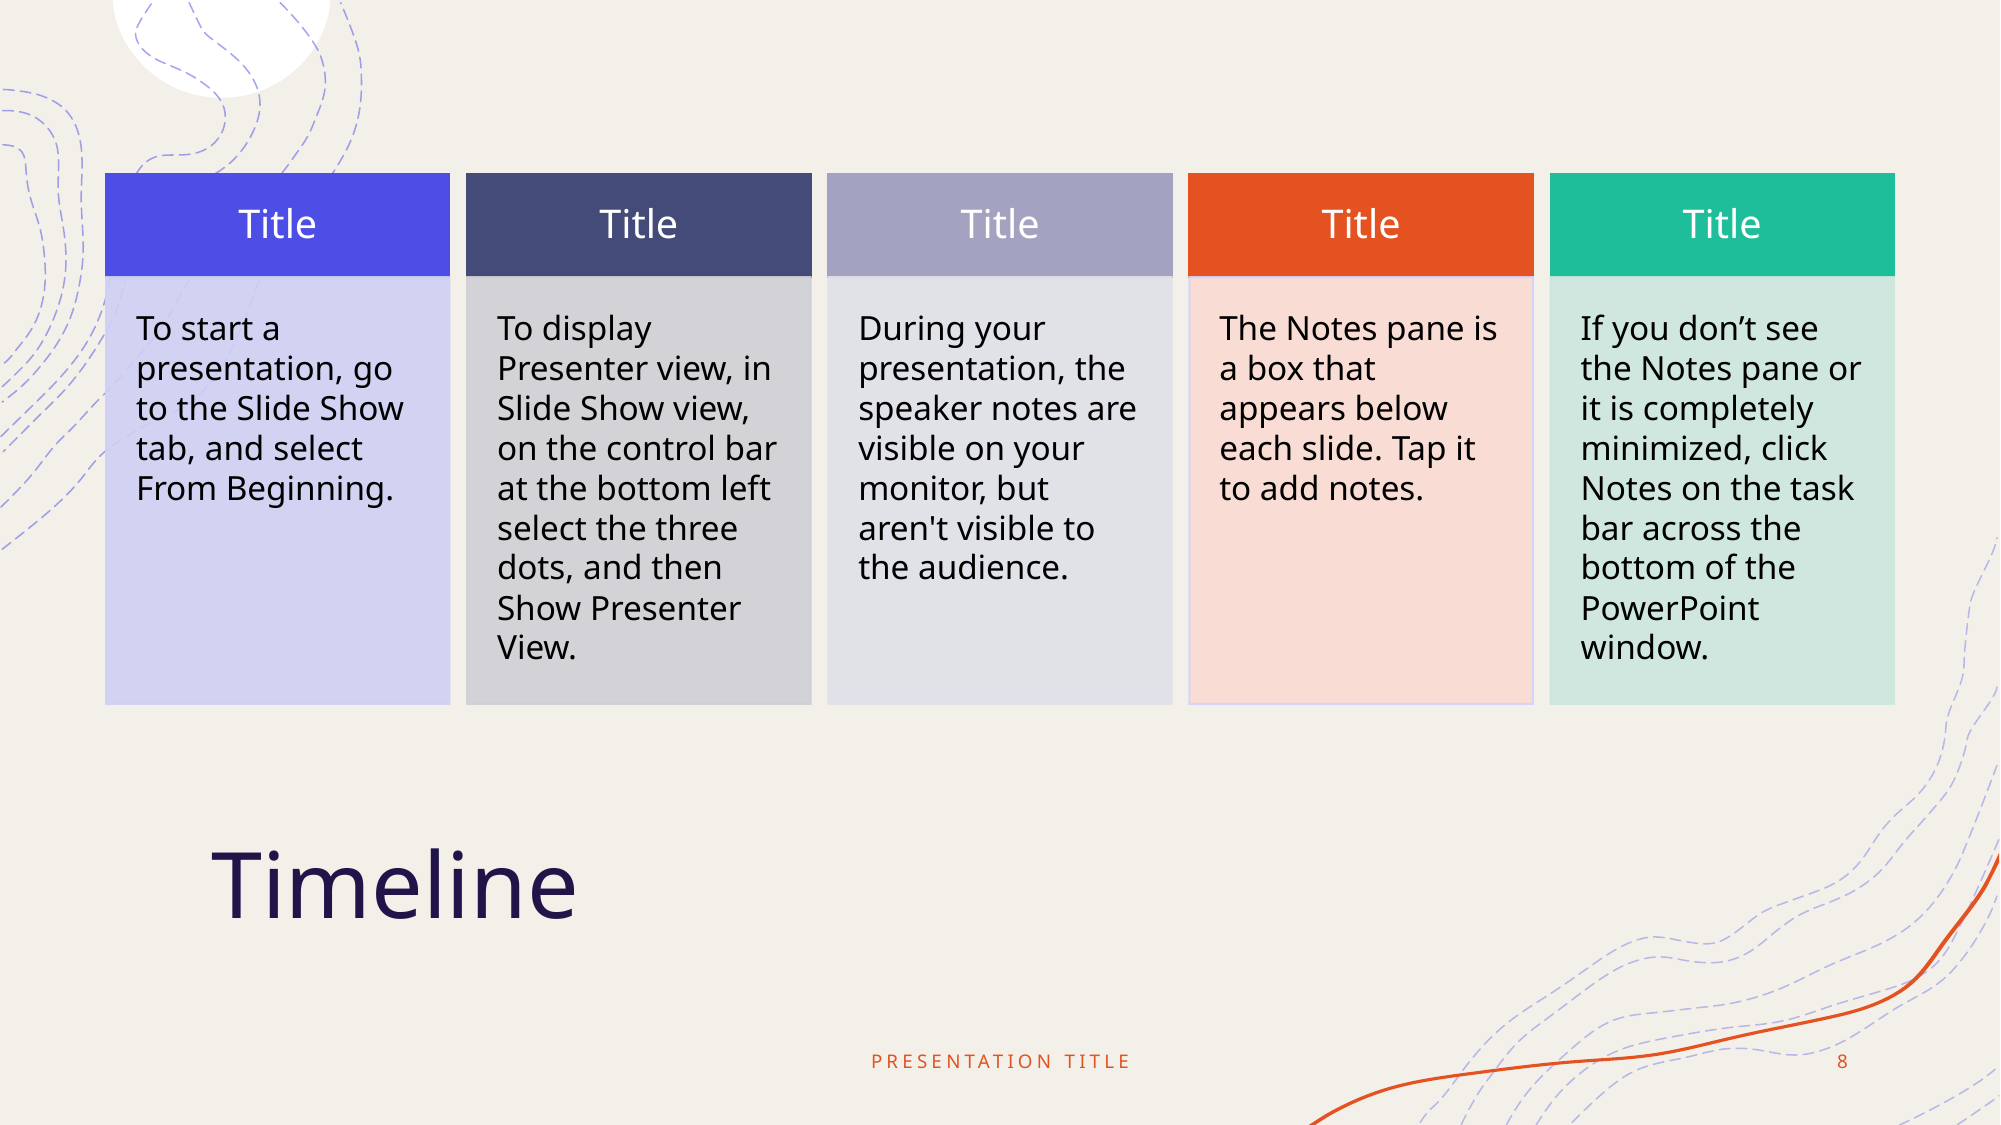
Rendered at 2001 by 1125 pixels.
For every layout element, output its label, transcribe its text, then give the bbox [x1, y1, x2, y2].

title Timeline [196, 796, 1835, 1005]
footer PRESENTATION TITLE [662, 1042, 1338, 1103]
slide_number 8 [1625, 1042, 1863, 1103]
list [105, 82, 1895, 796]
